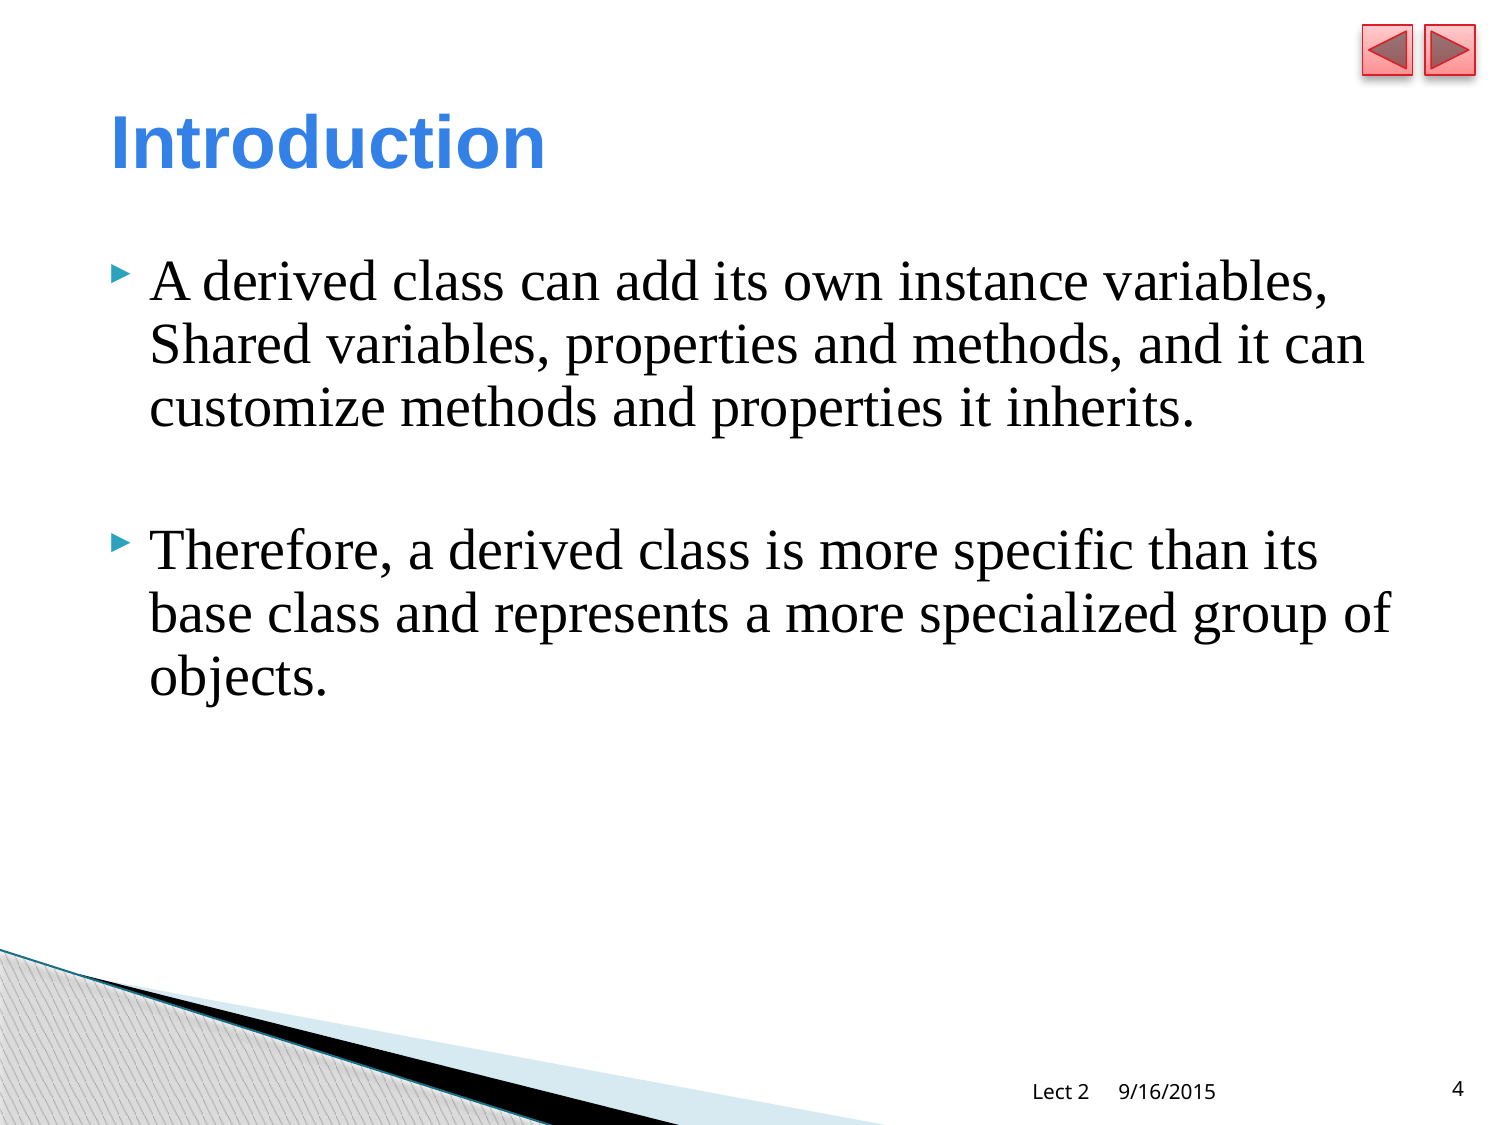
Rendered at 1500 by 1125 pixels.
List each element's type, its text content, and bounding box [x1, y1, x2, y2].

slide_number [1105, 1051, 1418, 1112]
list A derived class can add its own instance variables, Shared variables, properties and methods, and it can customize methods and properties it inherits. Therefore, a derived class is more specific than its base class and represents a more specialized group of objects. [74, 242, 1426, 986]
slide_number 4 [1418, 1051, 1479, 1112]
footer Lect 2 [650, 1051, 1105, 1112]
title Introduction [75, 45, 1425, 233]
